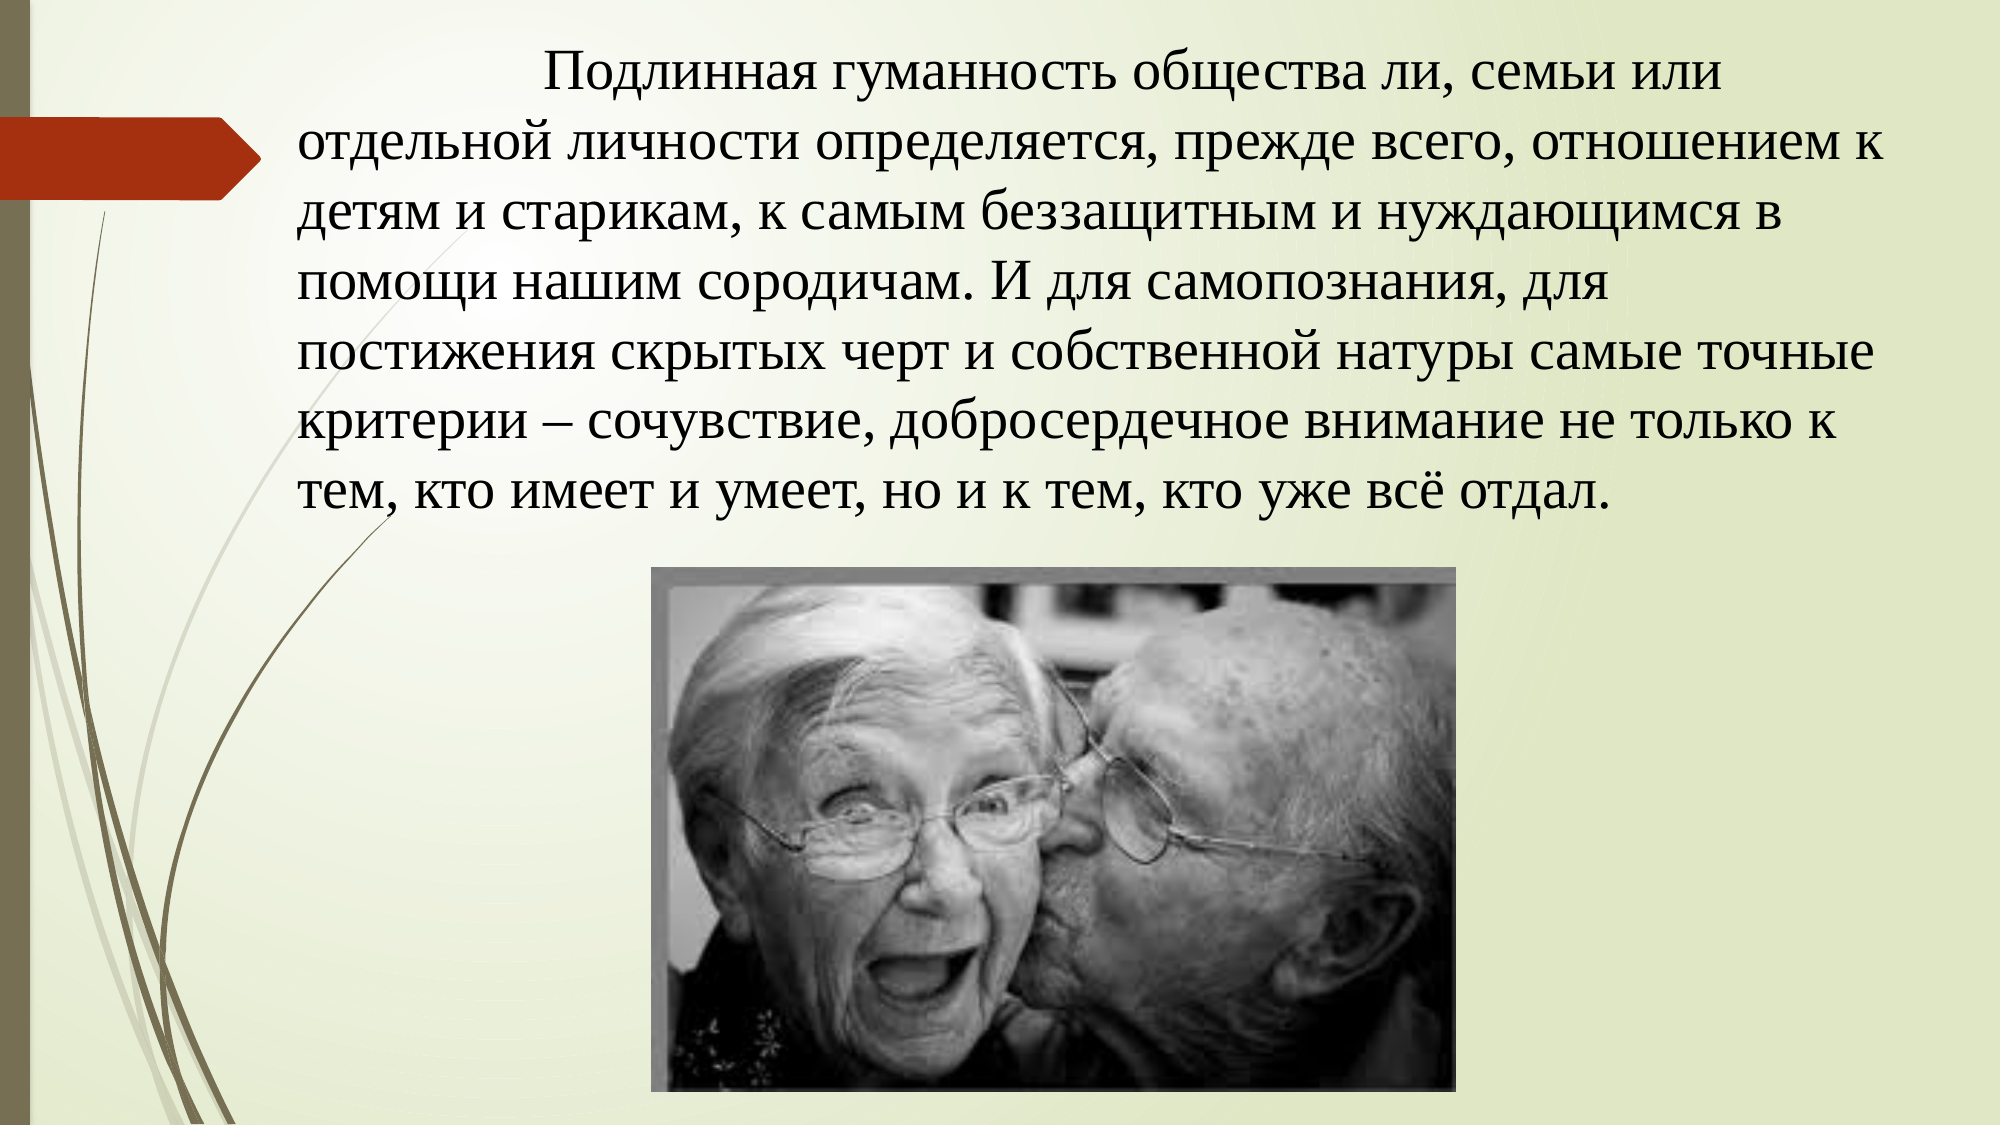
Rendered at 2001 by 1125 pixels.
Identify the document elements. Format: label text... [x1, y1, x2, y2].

picture [651, 567, 1457, 1092]
list Подлинная гуманность общества ли, семьи или отдельной личности определяется, прежде всего, отношением к детям и старикам, к самым беззащитным и нуждающимся в помощи нашим сородичам. И для самопознания, для постижения скрытых черт и собственной натуры самые точные критерии – сочувствие, добросердечное внимание не только к тем, кто имеет и умеет, но и к тем, кто уже всё отдал. [282, 23, 1920, 562]
